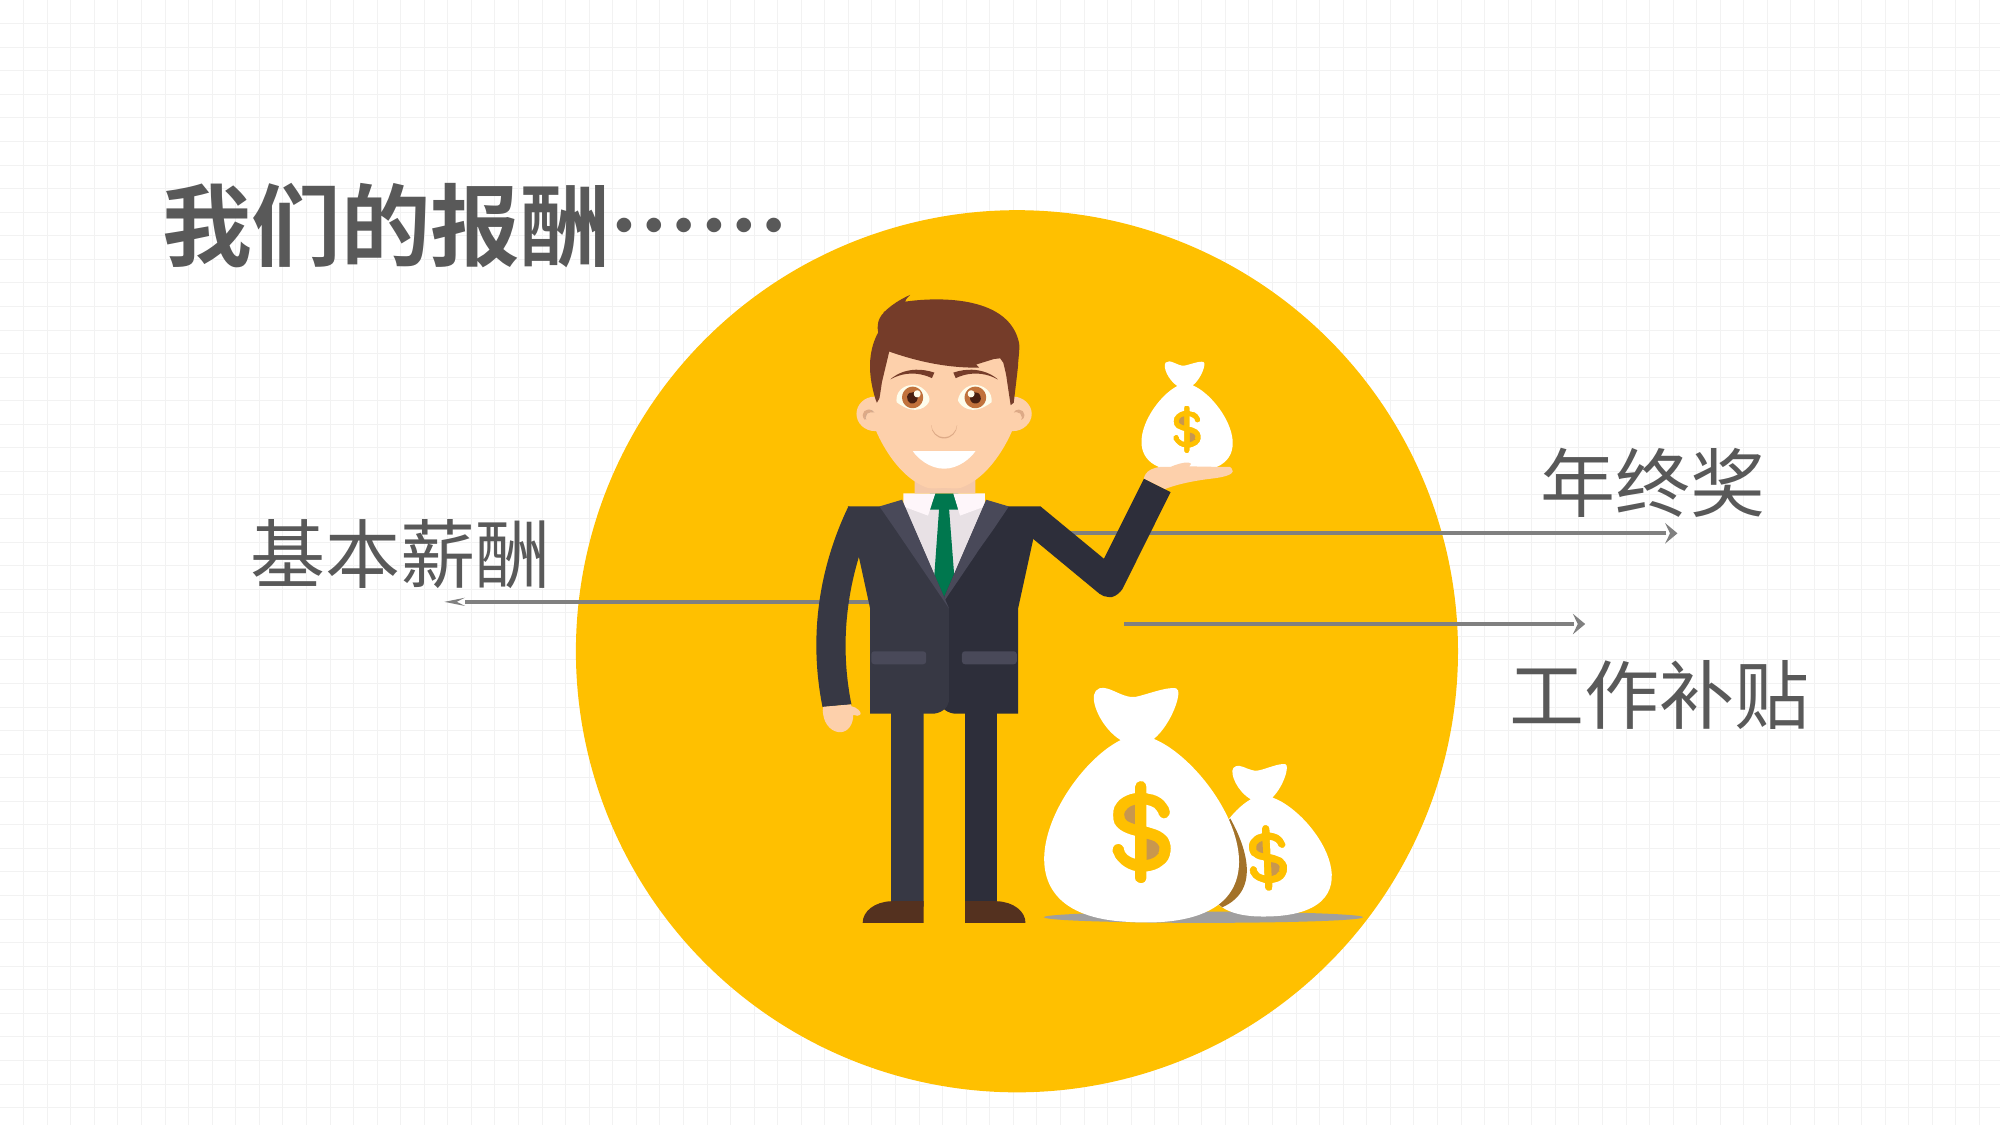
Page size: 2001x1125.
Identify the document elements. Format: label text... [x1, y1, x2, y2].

text_box [1387, 626, 1460, 894]
text_box 工作补贴 [1509, 648, 1969, 739]
text_box 基本薪酬 [170, 507, 630, 598]
text_box 年终奖 [1540, 436, 2000, 527]
text_box [1387, 535, 1459, 622]
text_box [809, 294, 1387, 937]
text_box [574, 604, 1355, 1094]
text_box 我们的报酬…… [141, 170, 810, 278]
text_box [1387, 409, 1443, 531]
text_box [577, 209, 1278, 600]
